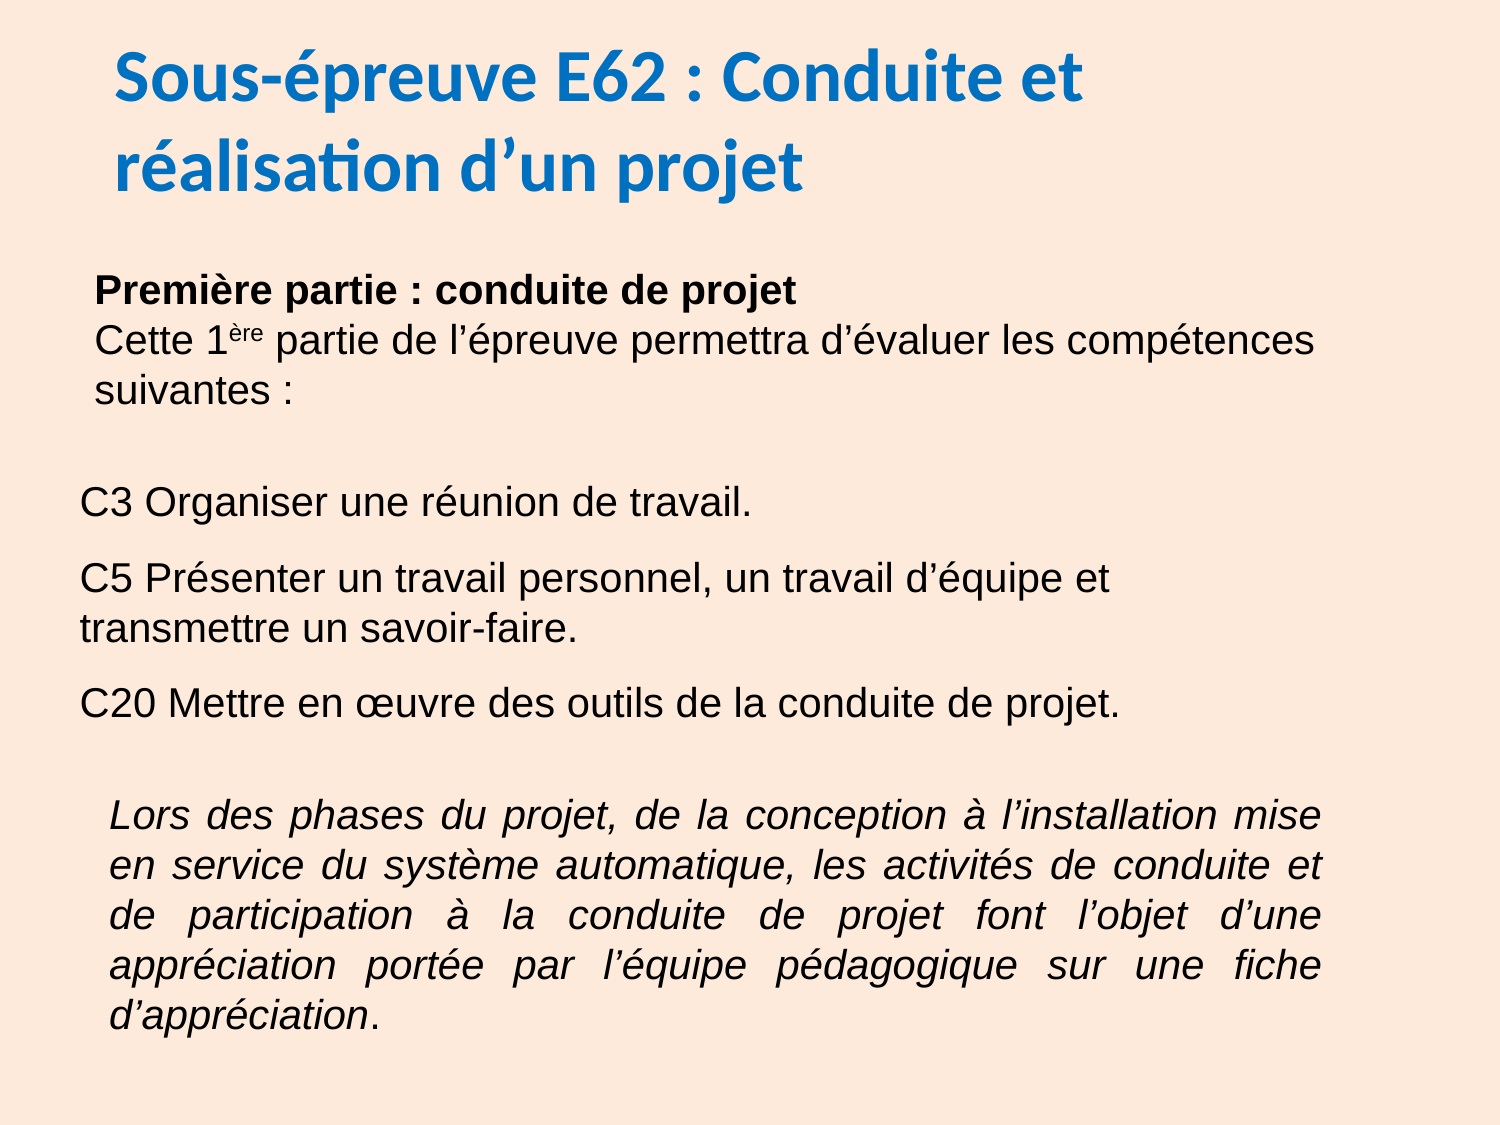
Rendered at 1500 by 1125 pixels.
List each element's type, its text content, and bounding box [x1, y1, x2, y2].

text_box Sous-épreuve E62 : Conduite et réalisation d’un projet [100, 19, 1412, 214]
text_box Première partie : conduite de projet Cette 1ère partie de l’épreuve permettra d’évaluer les compétences suivantes : C3 Organiser une réunion de travail. C5 Présenter un travail personnel, un travail d’équipe et transmettre un savoir-faire. C20 Mettre en œuvre des outils de la conduite de projet. Lors des phases du projet, de la conception à l’installation mise en service du système automatique, les activités de conduite et de participation à la conduite de projet font l’objet d’une appréciation portée par l’équipe pédagogique sur une fiche d’appréciation. [64, 255, 1388, 1046]
